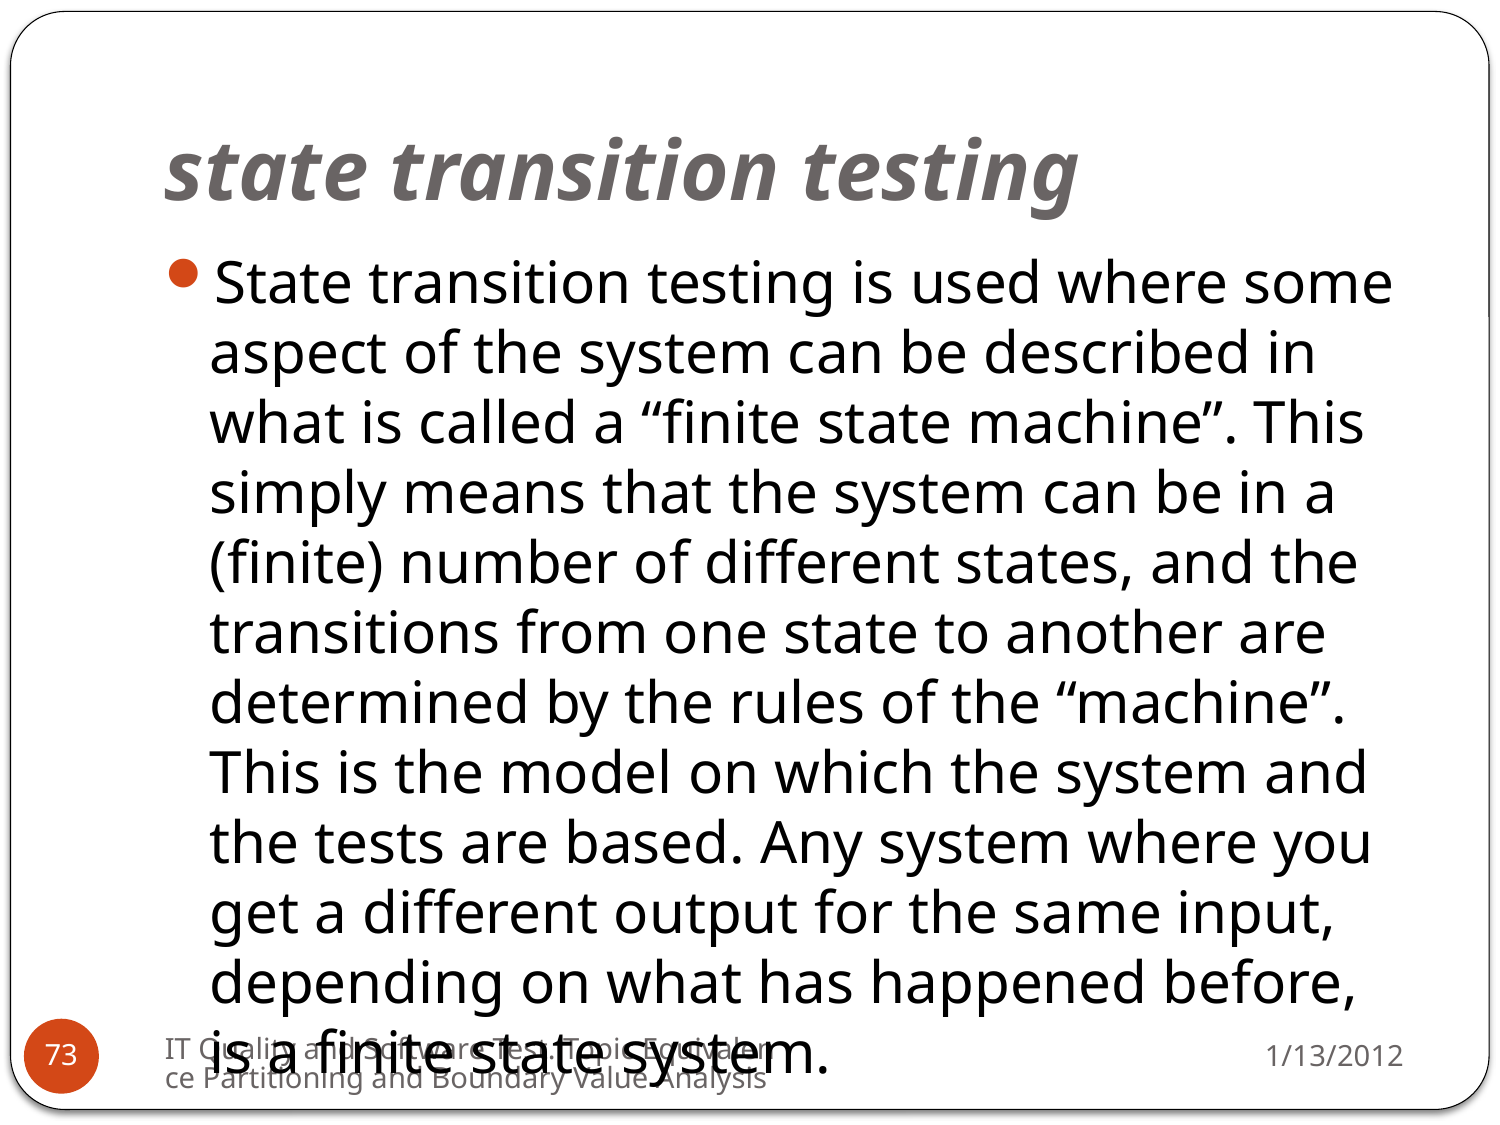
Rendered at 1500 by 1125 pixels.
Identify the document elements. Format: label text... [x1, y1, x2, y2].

footer IT Quality and Software Test. Topic Equivalence Partitioning and Boundary Value Analysis [150, 1012, 800, 1088]
list State transition testing is used where some aspect of the system can be described in what is called a “finite state machine”. This simply means that the system can be in a (finite) number of different states, and the transitions from one state to another are determined by the rules of the “machine”. This is the model on which the system and the tests are based. Any system where you get a different output for the same input, depending on what has happened before, is a finite state system. [150, 237, 1425, 988]
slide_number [1012, 1015, 1419, 1094]
slide_number 73 [23, 1018, 99, 1094]
title state transition testing [150, 45, 1425, 233]
